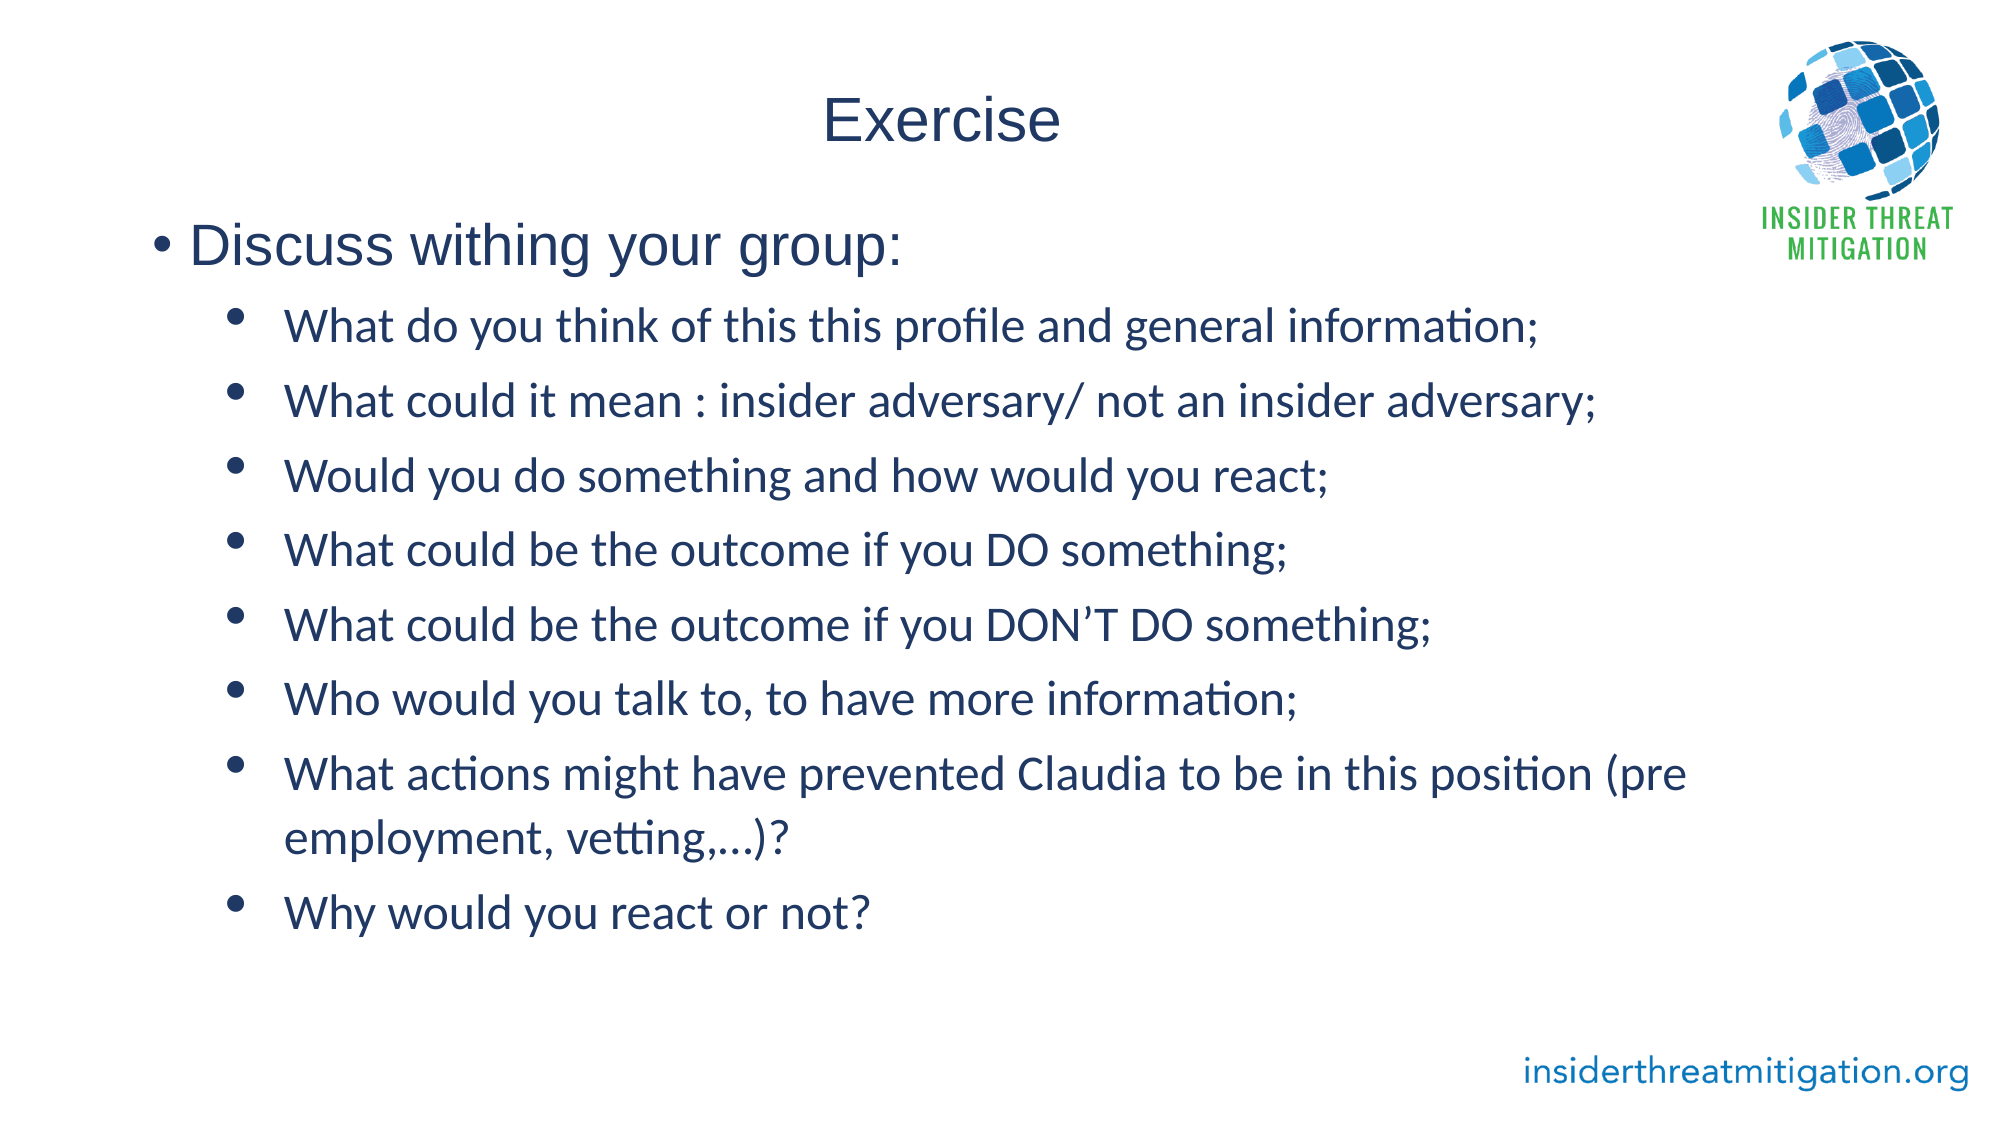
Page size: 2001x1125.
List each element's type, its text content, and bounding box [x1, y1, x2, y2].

picture [1758, 20, 1968, 281]
list Discuss withing your group: What do you think of this this profile and general information; What could it mean : insider adversary/ not an insider adversary; Would you do something and how would you react; What could be the outcome if you DO something; What could be the outcome if you DON’T DO something; Who would you talk to, to have more information; What actions might have prevented Claudia to be in this position (pre employment, vetting,…)? Why would you react or not? [137, 207, 1748, 1014]
picture [1478, 994, 2000, 1125]
title Exercise [137, 59, 1748, 183]
